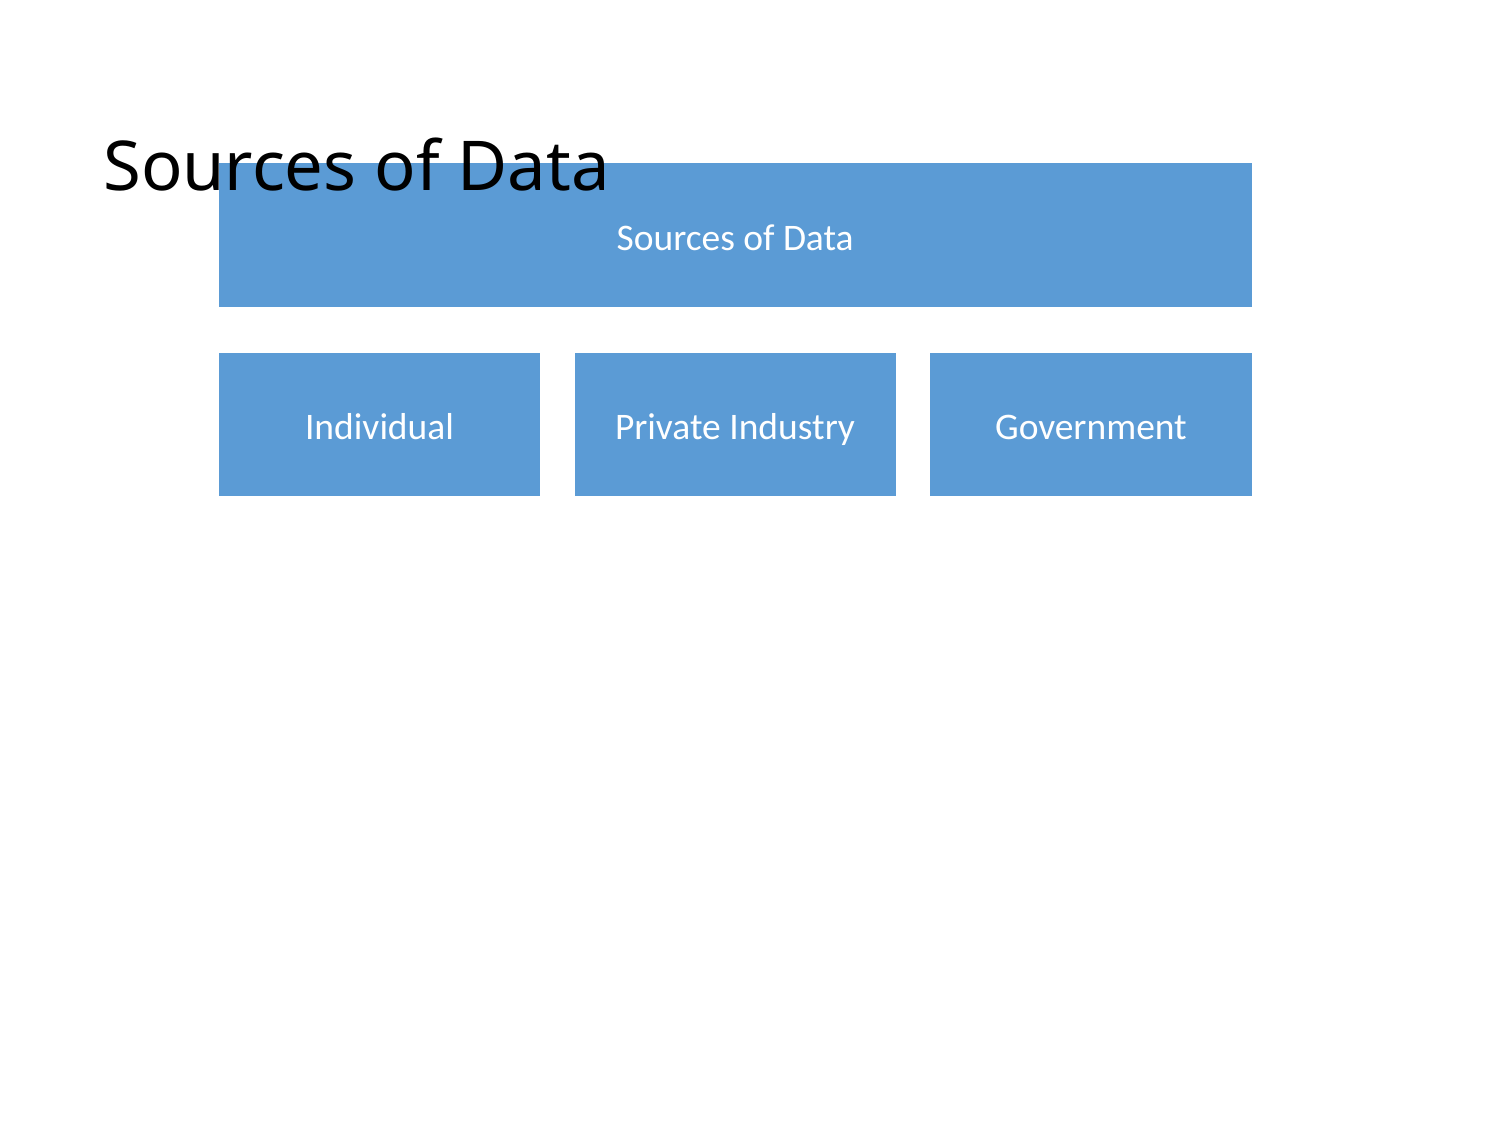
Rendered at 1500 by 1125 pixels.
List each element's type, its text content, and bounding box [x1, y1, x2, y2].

title Sources of Data [88, 59, 1500, 278]
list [88, 162, 1383, 1066]
